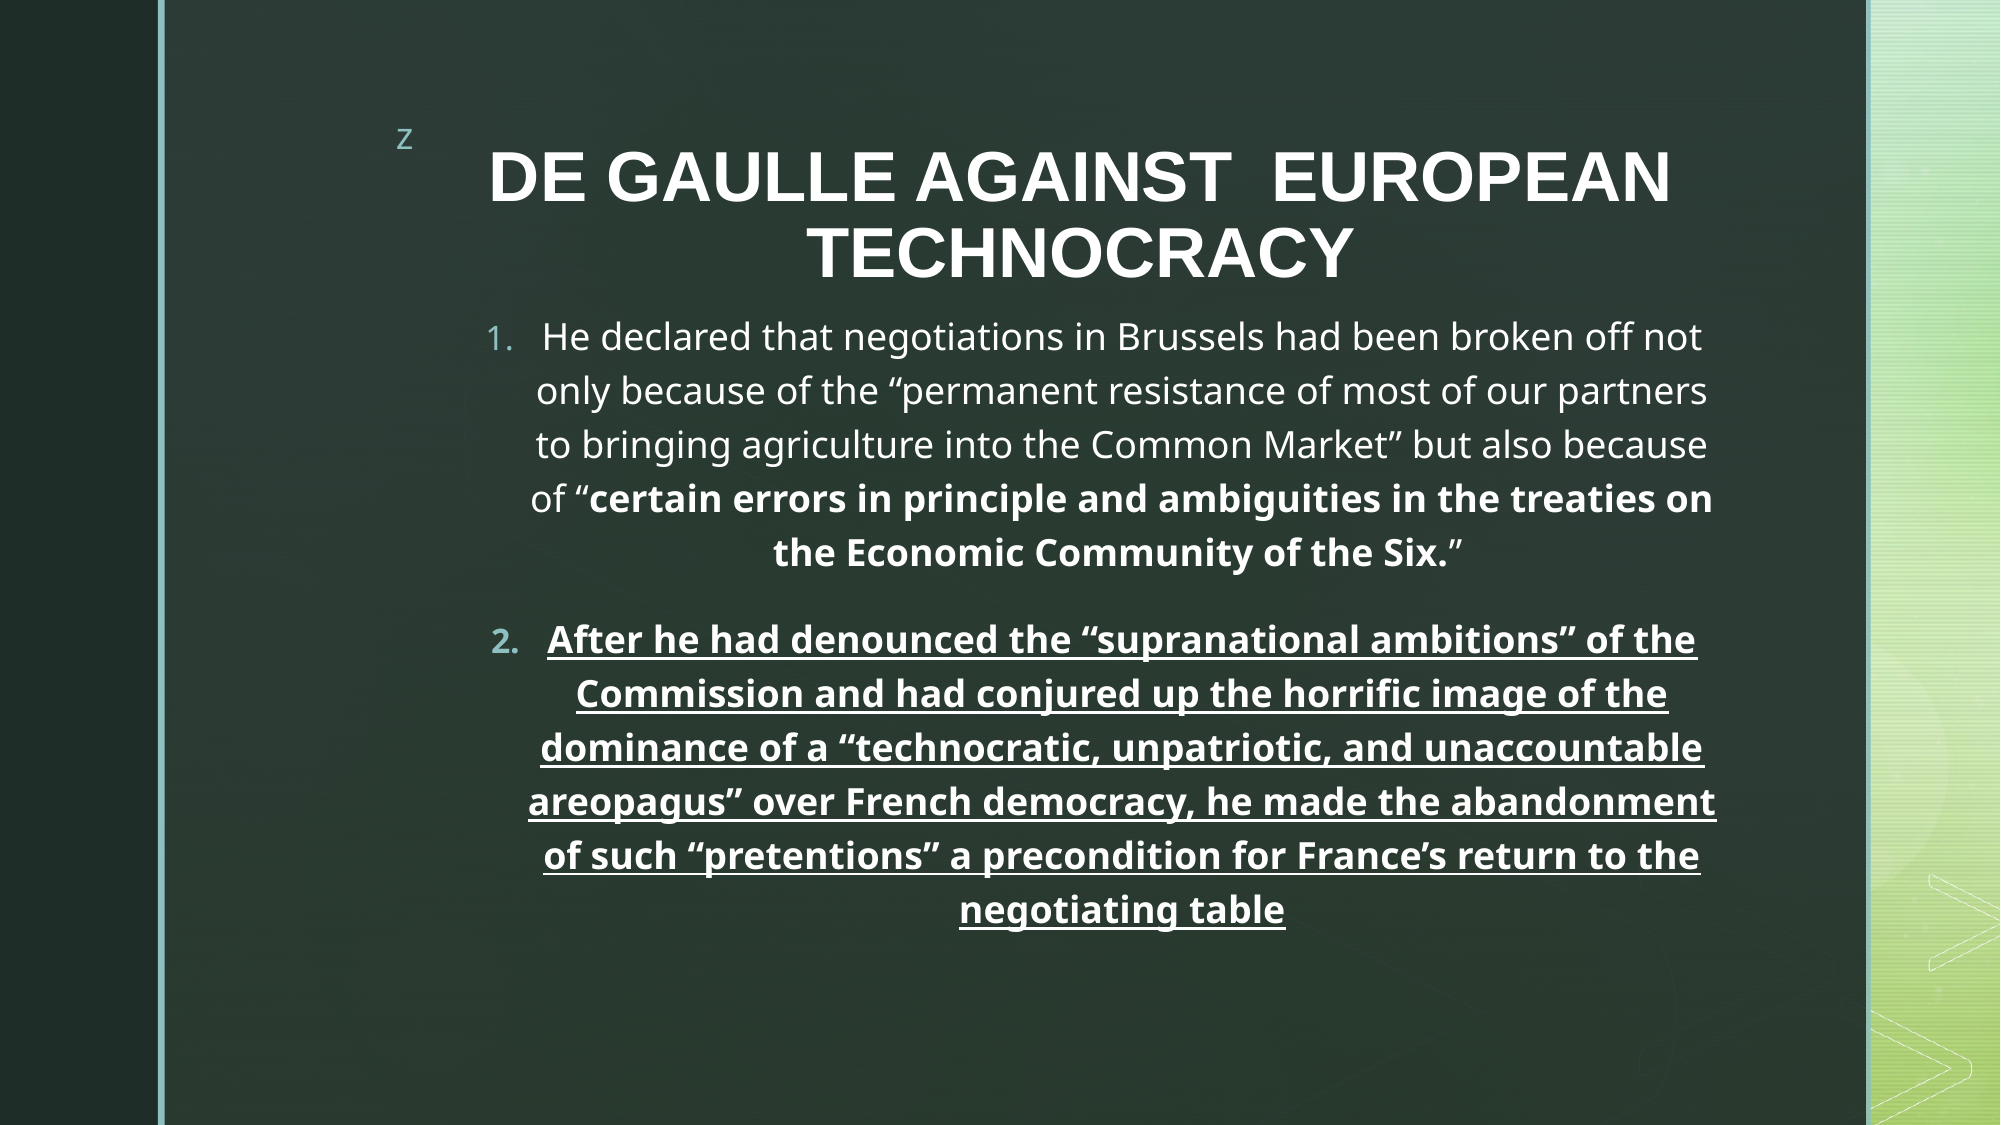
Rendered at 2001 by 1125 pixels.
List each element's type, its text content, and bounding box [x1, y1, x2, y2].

title DE GAULLE AGAINST EUROPEAN TECHNOCRACY [428, 132, 1734, 310]
picture [1871, 0, 2001, 1125]
list He declared that negotiations in Brussels had been broken off not only because of the “permanent resistance of most of our partners to bringing agriculture into the Common Market” but also because of “certain errors in principle and ambiguities in the treaties on the Economic Community of the Six.” After he had denounced the “supranational ambitions” of the Commission and had conjured up the horrific image of the dominance of a “technocratic, unpatriotic, and unaccountable areopagus” over French democracy, he made the abandonment of such “pretentions” a precondition for France’s return to the negotiating table [454, 336, 1734, 993]
